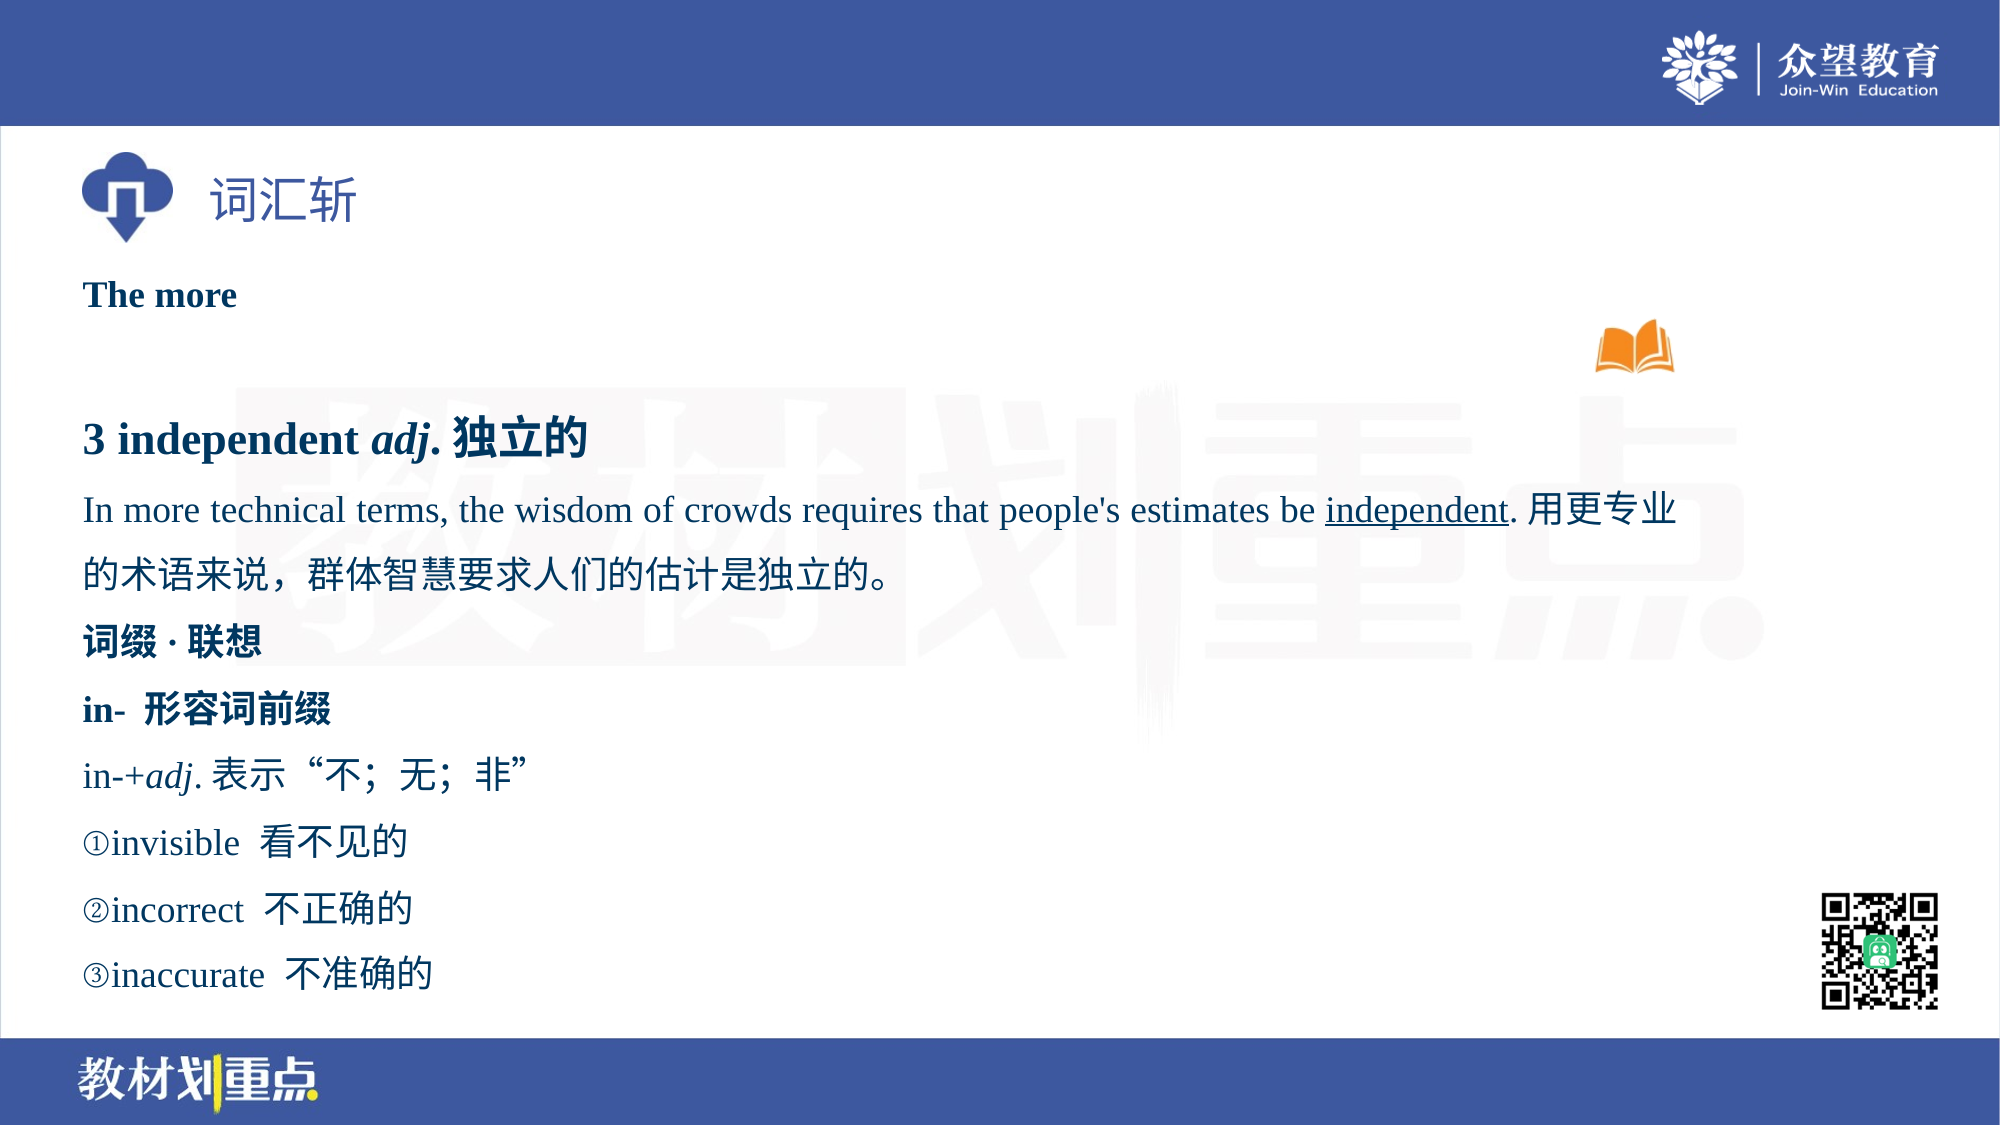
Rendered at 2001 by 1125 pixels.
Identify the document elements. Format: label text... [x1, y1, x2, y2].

text_box The more. .independent you are, the better your life will be.你越独立，你的生活就会越好。 教材P14 [82, 247, 1817, 376]
picture [0, 0, 2000, 1125]
text_box 3 independent adj.独立的 [82, 384, 1817, 457]
